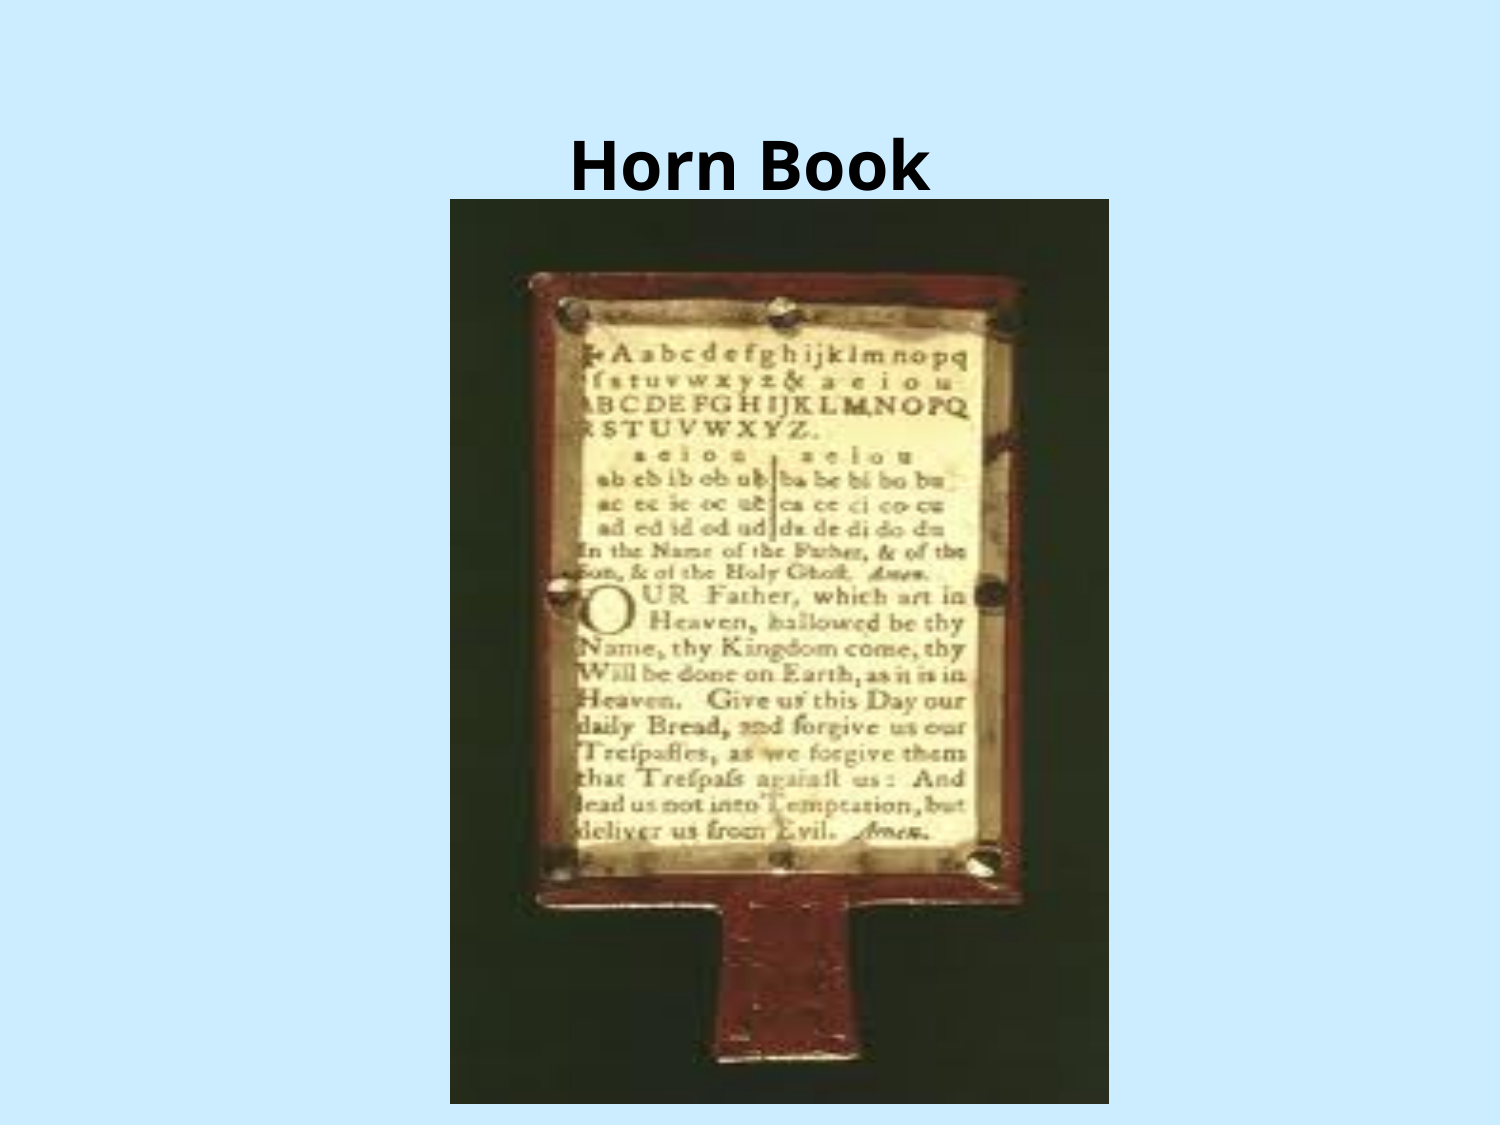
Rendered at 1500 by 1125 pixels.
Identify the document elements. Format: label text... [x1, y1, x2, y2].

title Horn Book [103, 59, 1397, 278]
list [449, 199, 1109, 1104]
